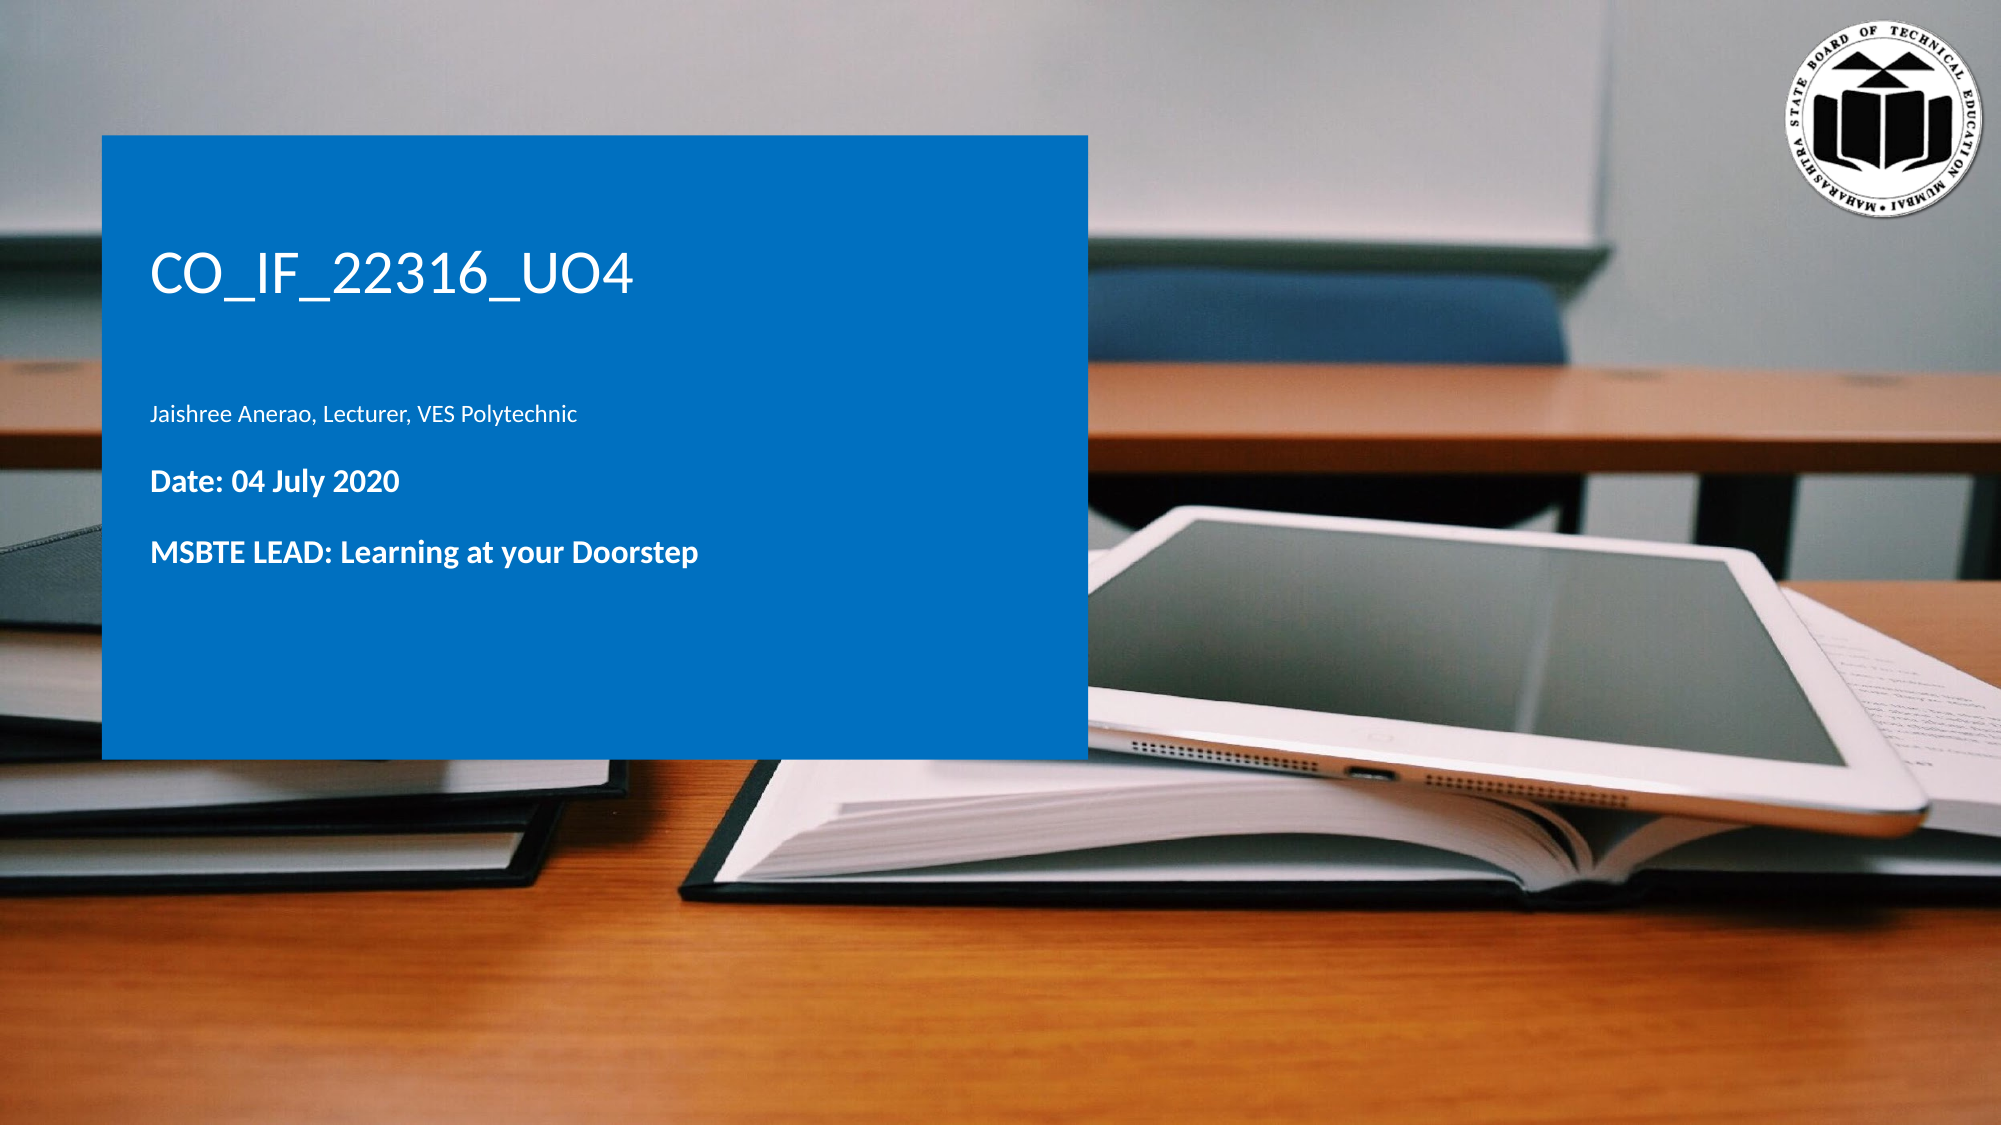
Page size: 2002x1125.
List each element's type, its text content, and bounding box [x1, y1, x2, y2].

picture [0, 0, 2001, 1125]
title CO_IF_22316_UO4 [150, 242, 1040, 384]
subtitle Jaishree Anerao, Lecturer, VES Polytechnic Date: 04 July 2020 MSBTE LEAD: Learning at your Doorstep [150, 397, 1040, 623]
